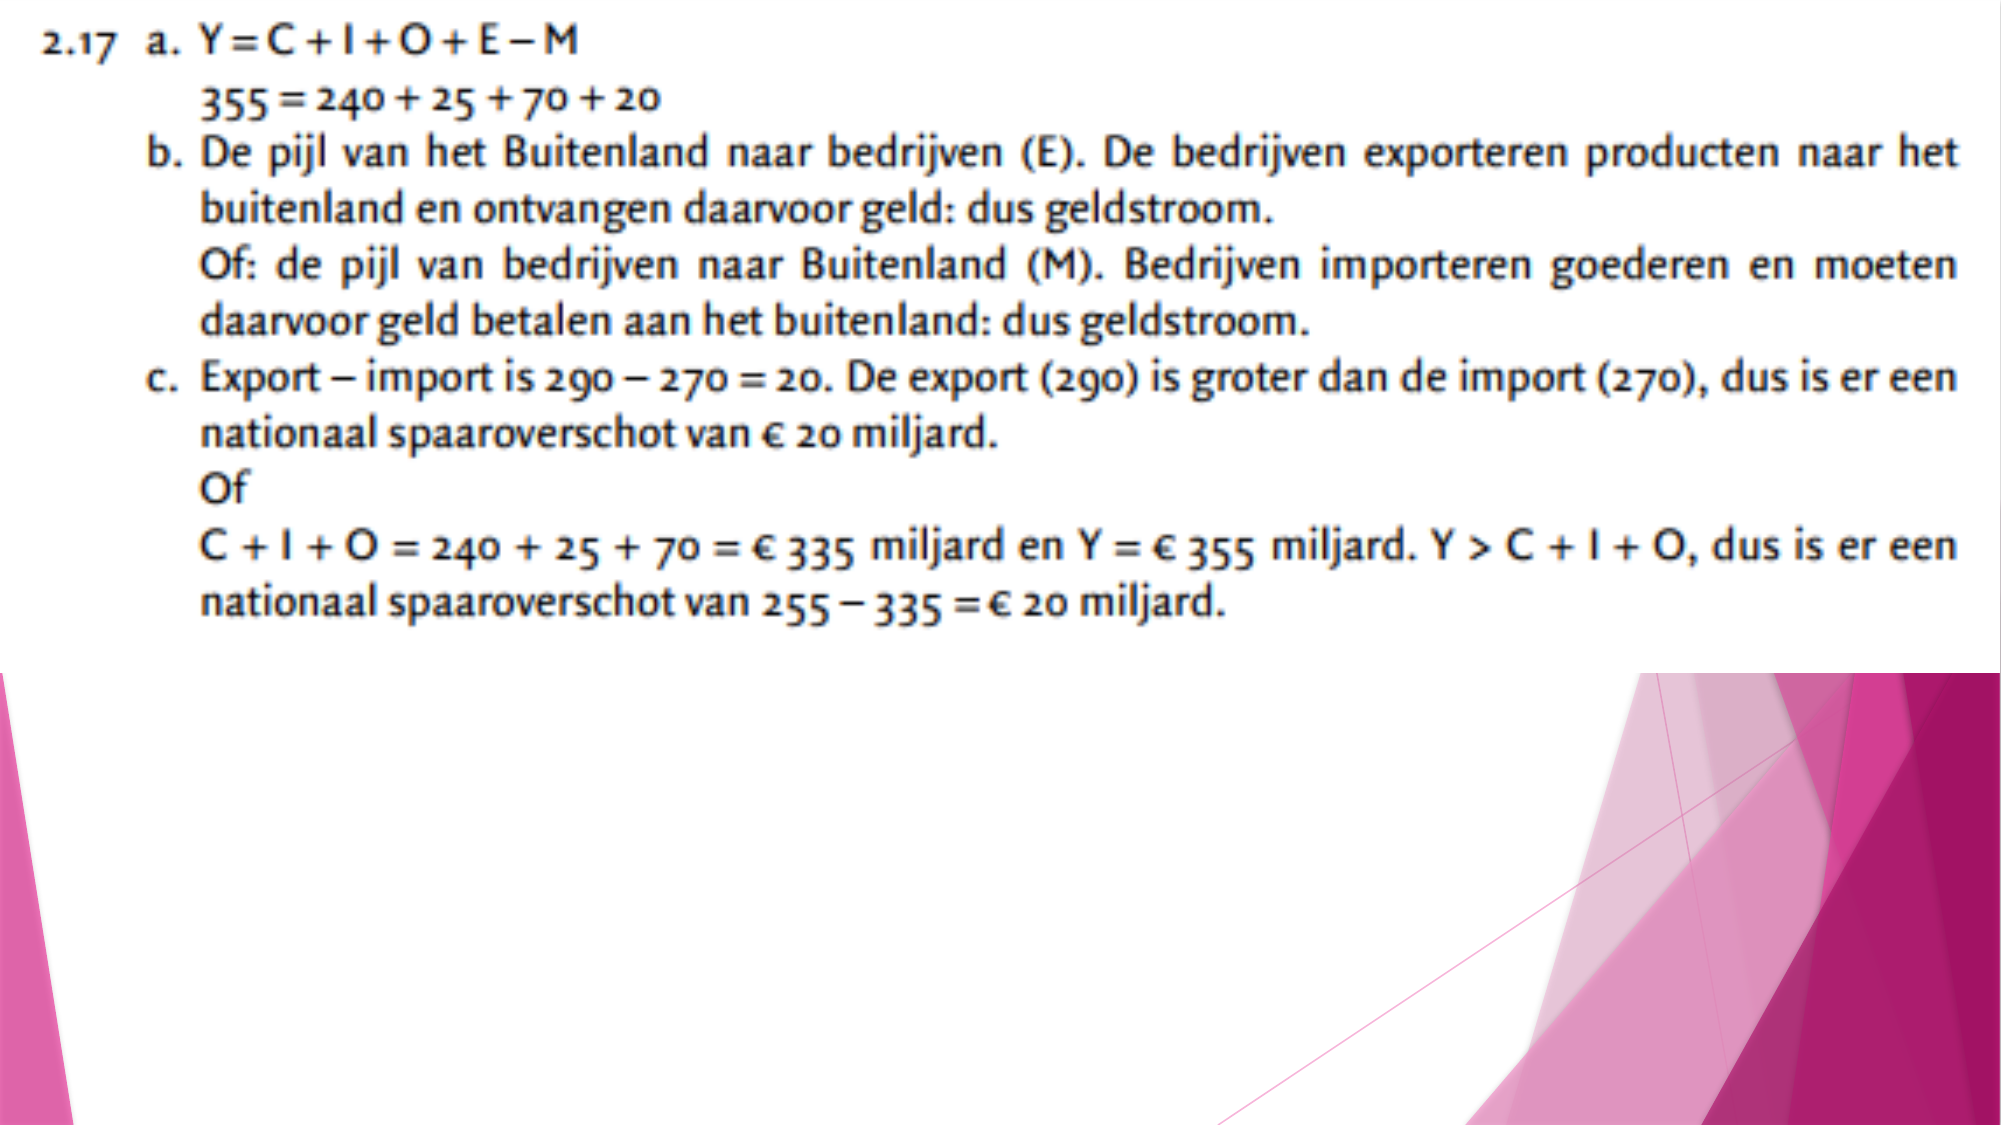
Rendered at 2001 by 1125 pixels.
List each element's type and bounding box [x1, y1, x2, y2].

picture [0, 0, 2000, 673]
